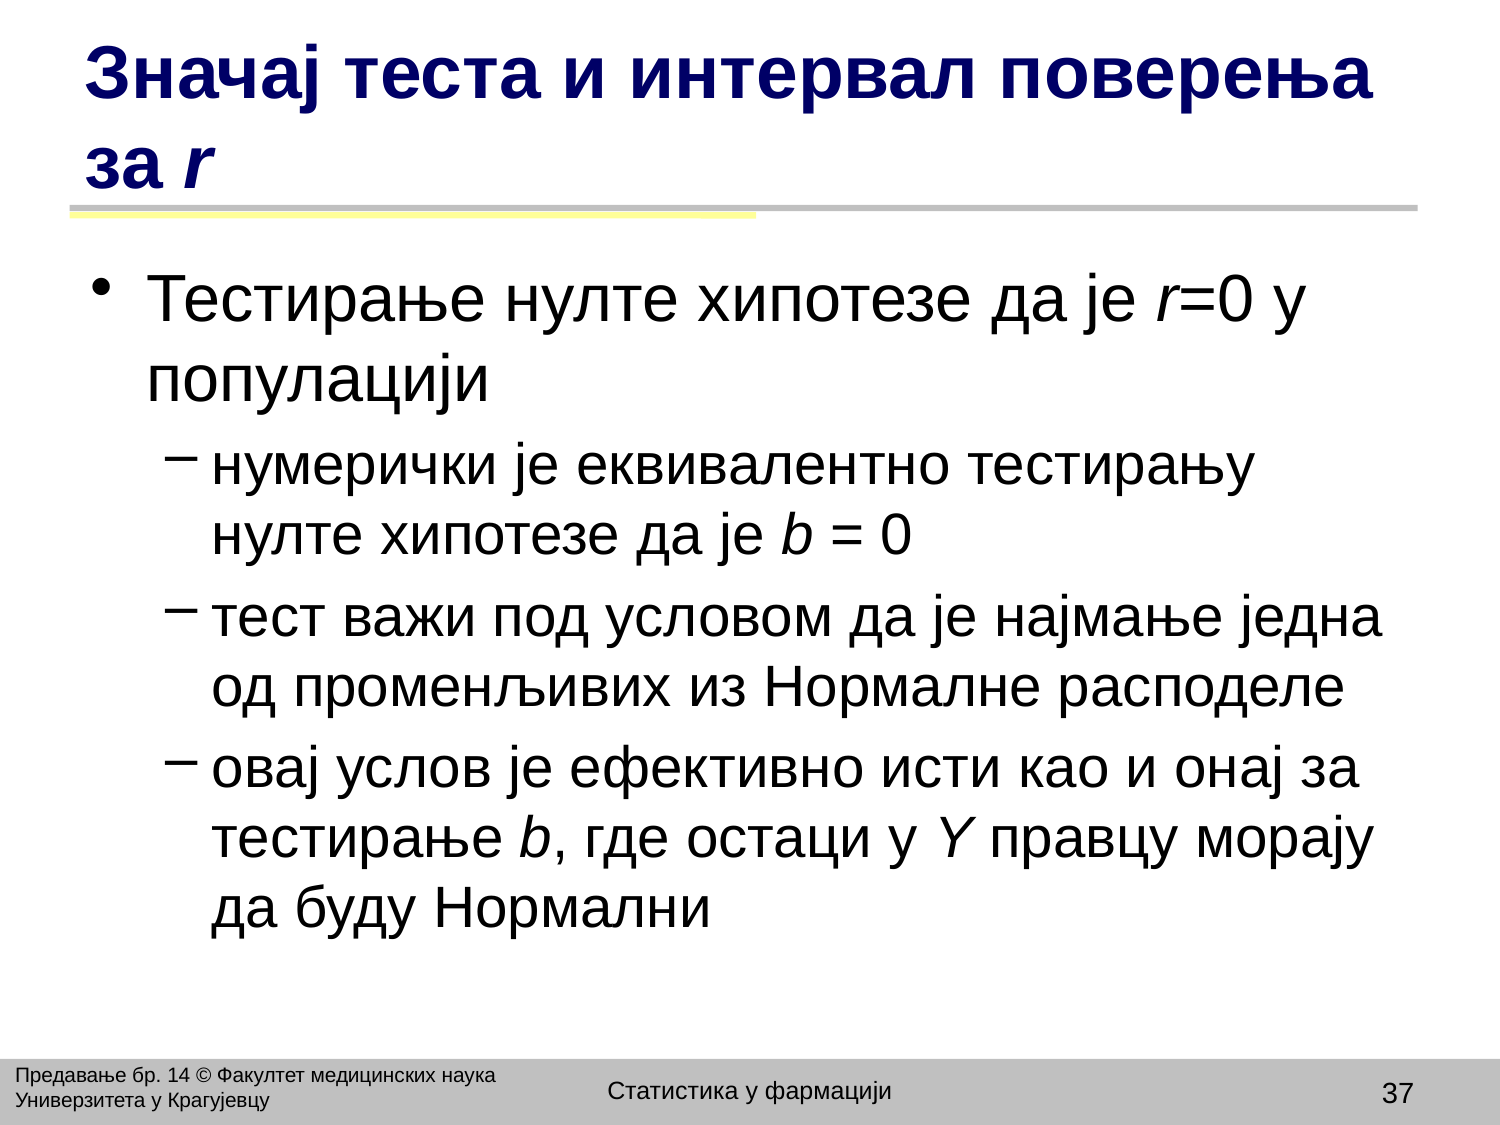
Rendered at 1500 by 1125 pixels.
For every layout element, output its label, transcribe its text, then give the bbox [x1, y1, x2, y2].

slide_number Предавање бр. 14 © Факултет медицинских наука Универзитета у Крагујевцу [0, 1053, 622, 1108]
list Тестирање нулте хипотезе да је r=0 у популацији нумерички је еквивалентно тестирању нулте хипотезе да је b = 0 тест важи под условом да је најмање једна од променљивих из Нормалне расподеле овај услов је ефективно исти као и онај за тестирање b, где остаци у Y правцу морају да буду Нормални [74, 246, 1426, 1023]
title Значај теста и интервал поверења за r [69, 19, 1426, 208]
slide_number 37 [1079, 1066, 1430, 1125]
footer Статистика у фармацији [512, 1066, 988, 1125]
